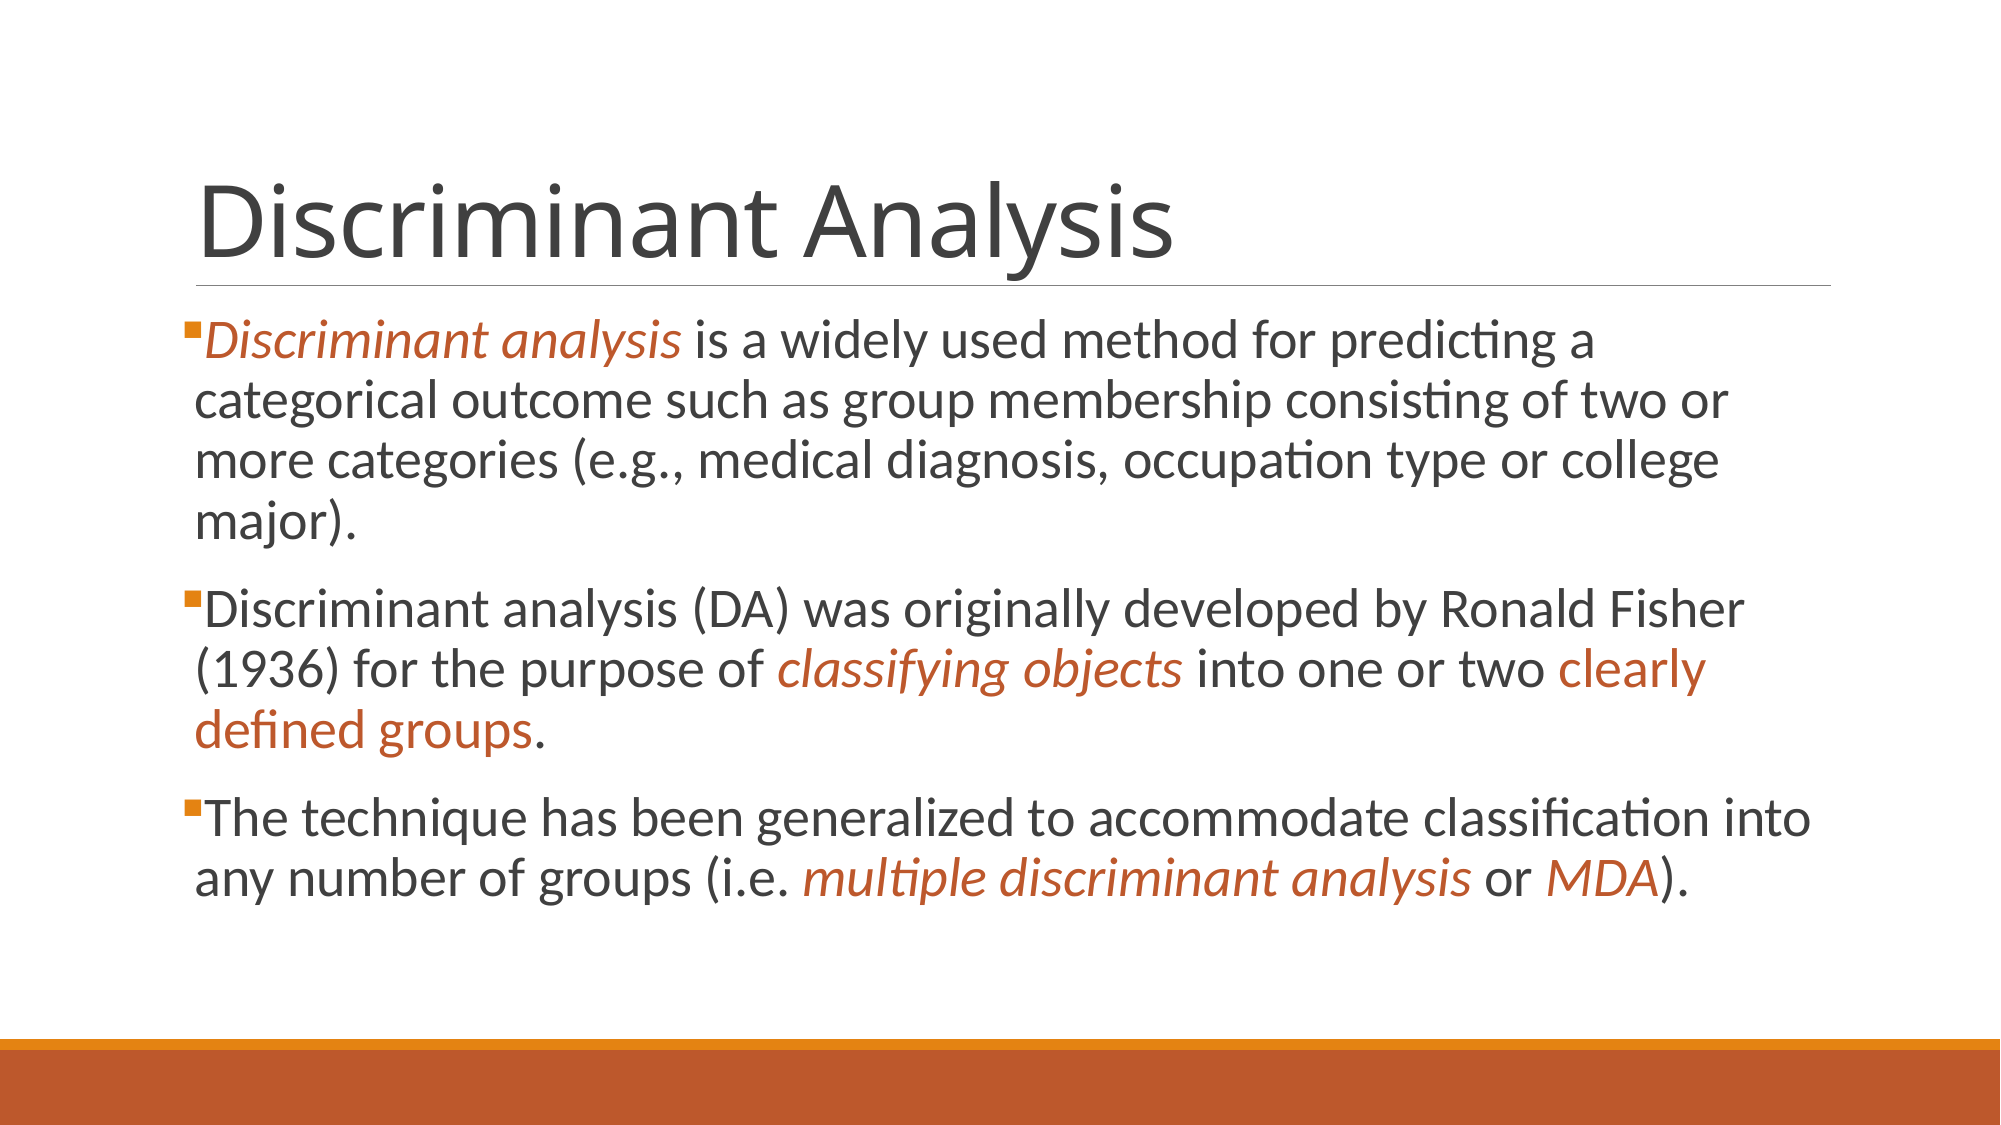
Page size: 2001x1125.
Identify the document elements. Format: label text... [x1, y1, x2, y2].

list Discriminant analysis is a widely used method for predicting a categorical outcome such as group membership consisting of two or more categories (e.g., medical diagnosis, occupation type or college major). Discriminant analysis (DA) was originally developed by Ronald Fisher (1936) for the purpose of classifying objects into one or two clearly defined groups. The technique has been generalized to accommodate classification into any number of groups (i.e. multiple discriminant analysis or MDA). [180, 302, 1830, 963]
title Discriminant Analysis [180, 47, 1830, 285]
